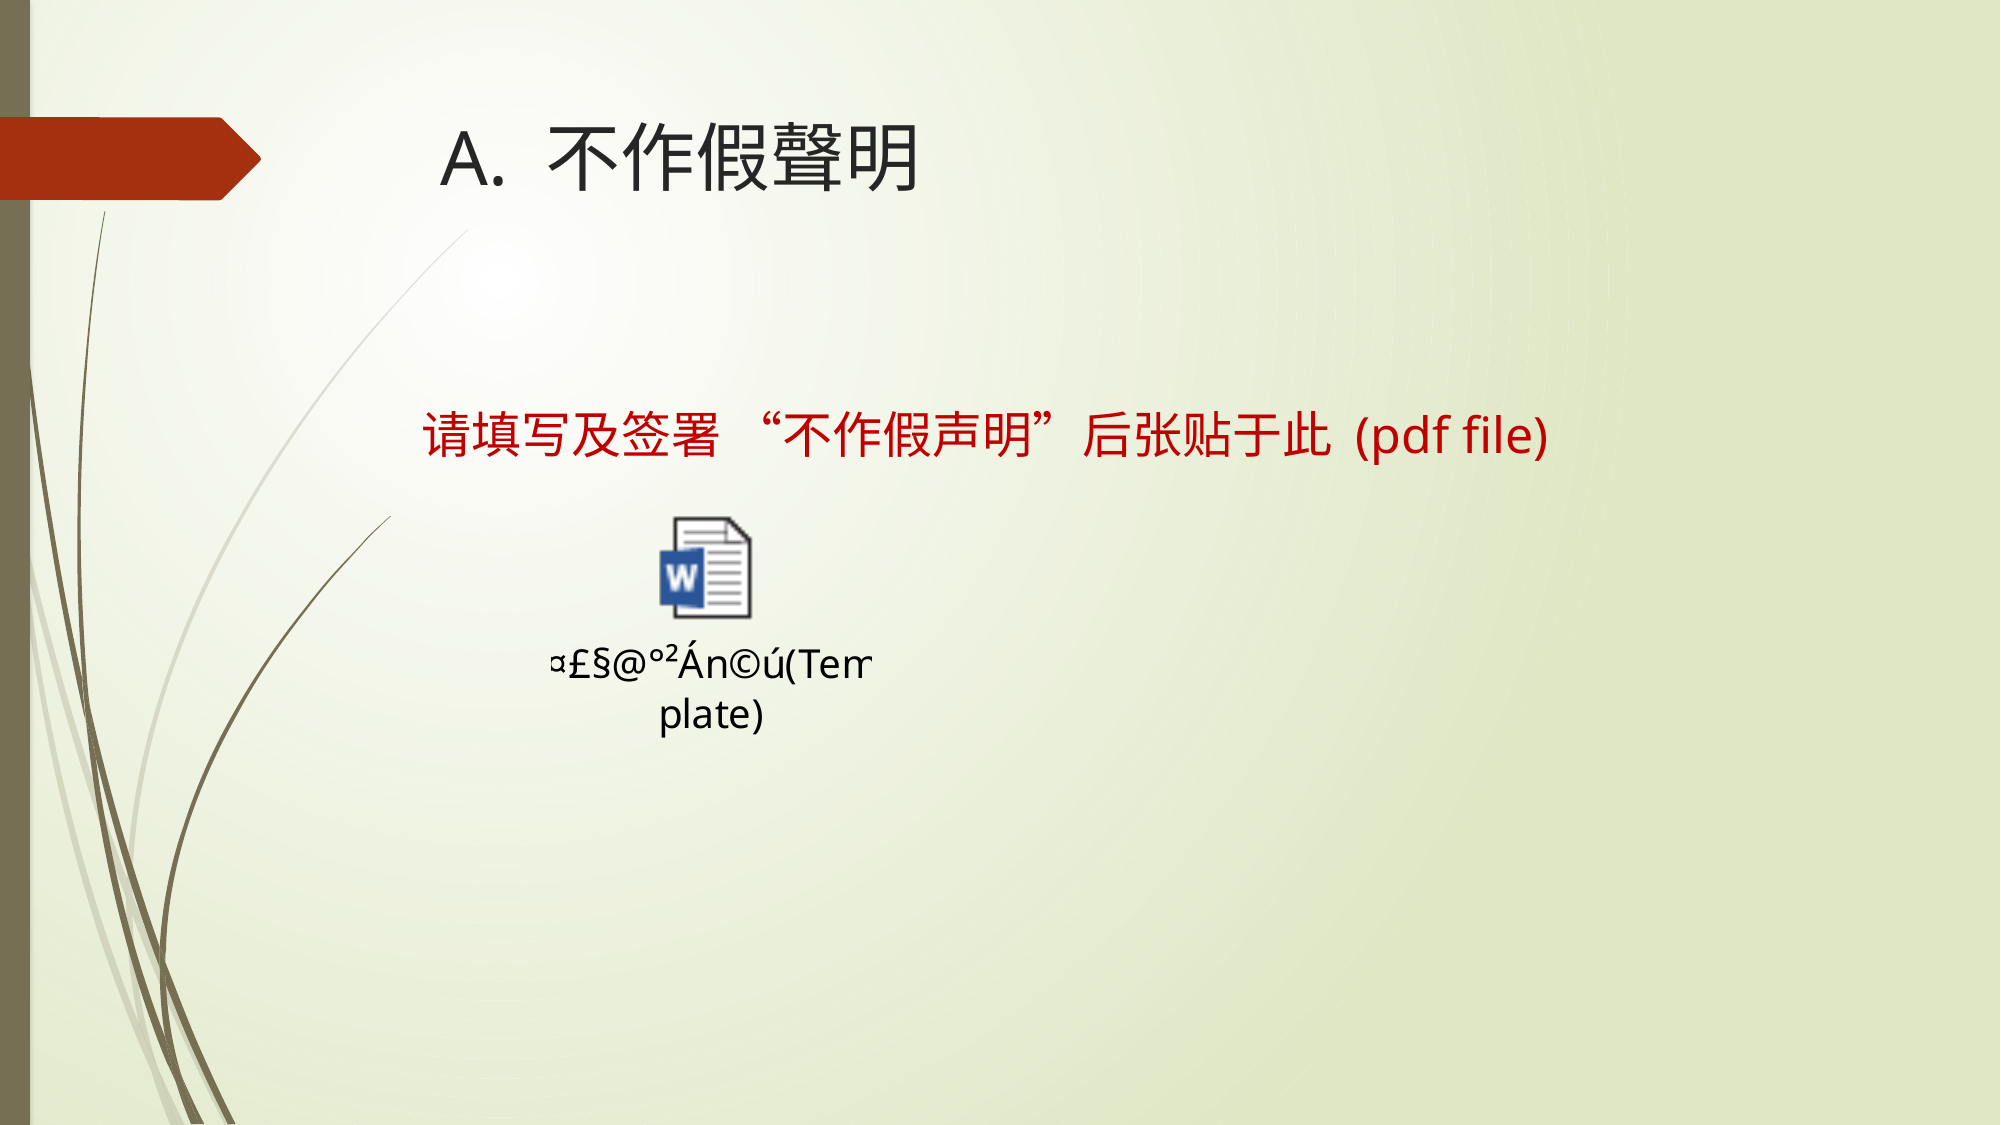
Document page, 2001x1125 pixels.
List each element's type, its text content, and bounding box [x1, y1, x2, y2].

title A. 不作假聲明 [425, 102, 1888, 313]
list 请填写及签署 “不作假声明”后张贴于此 (pdf file) [406, 396, 1869, 1125]
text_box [551, 515, 873, 787]
